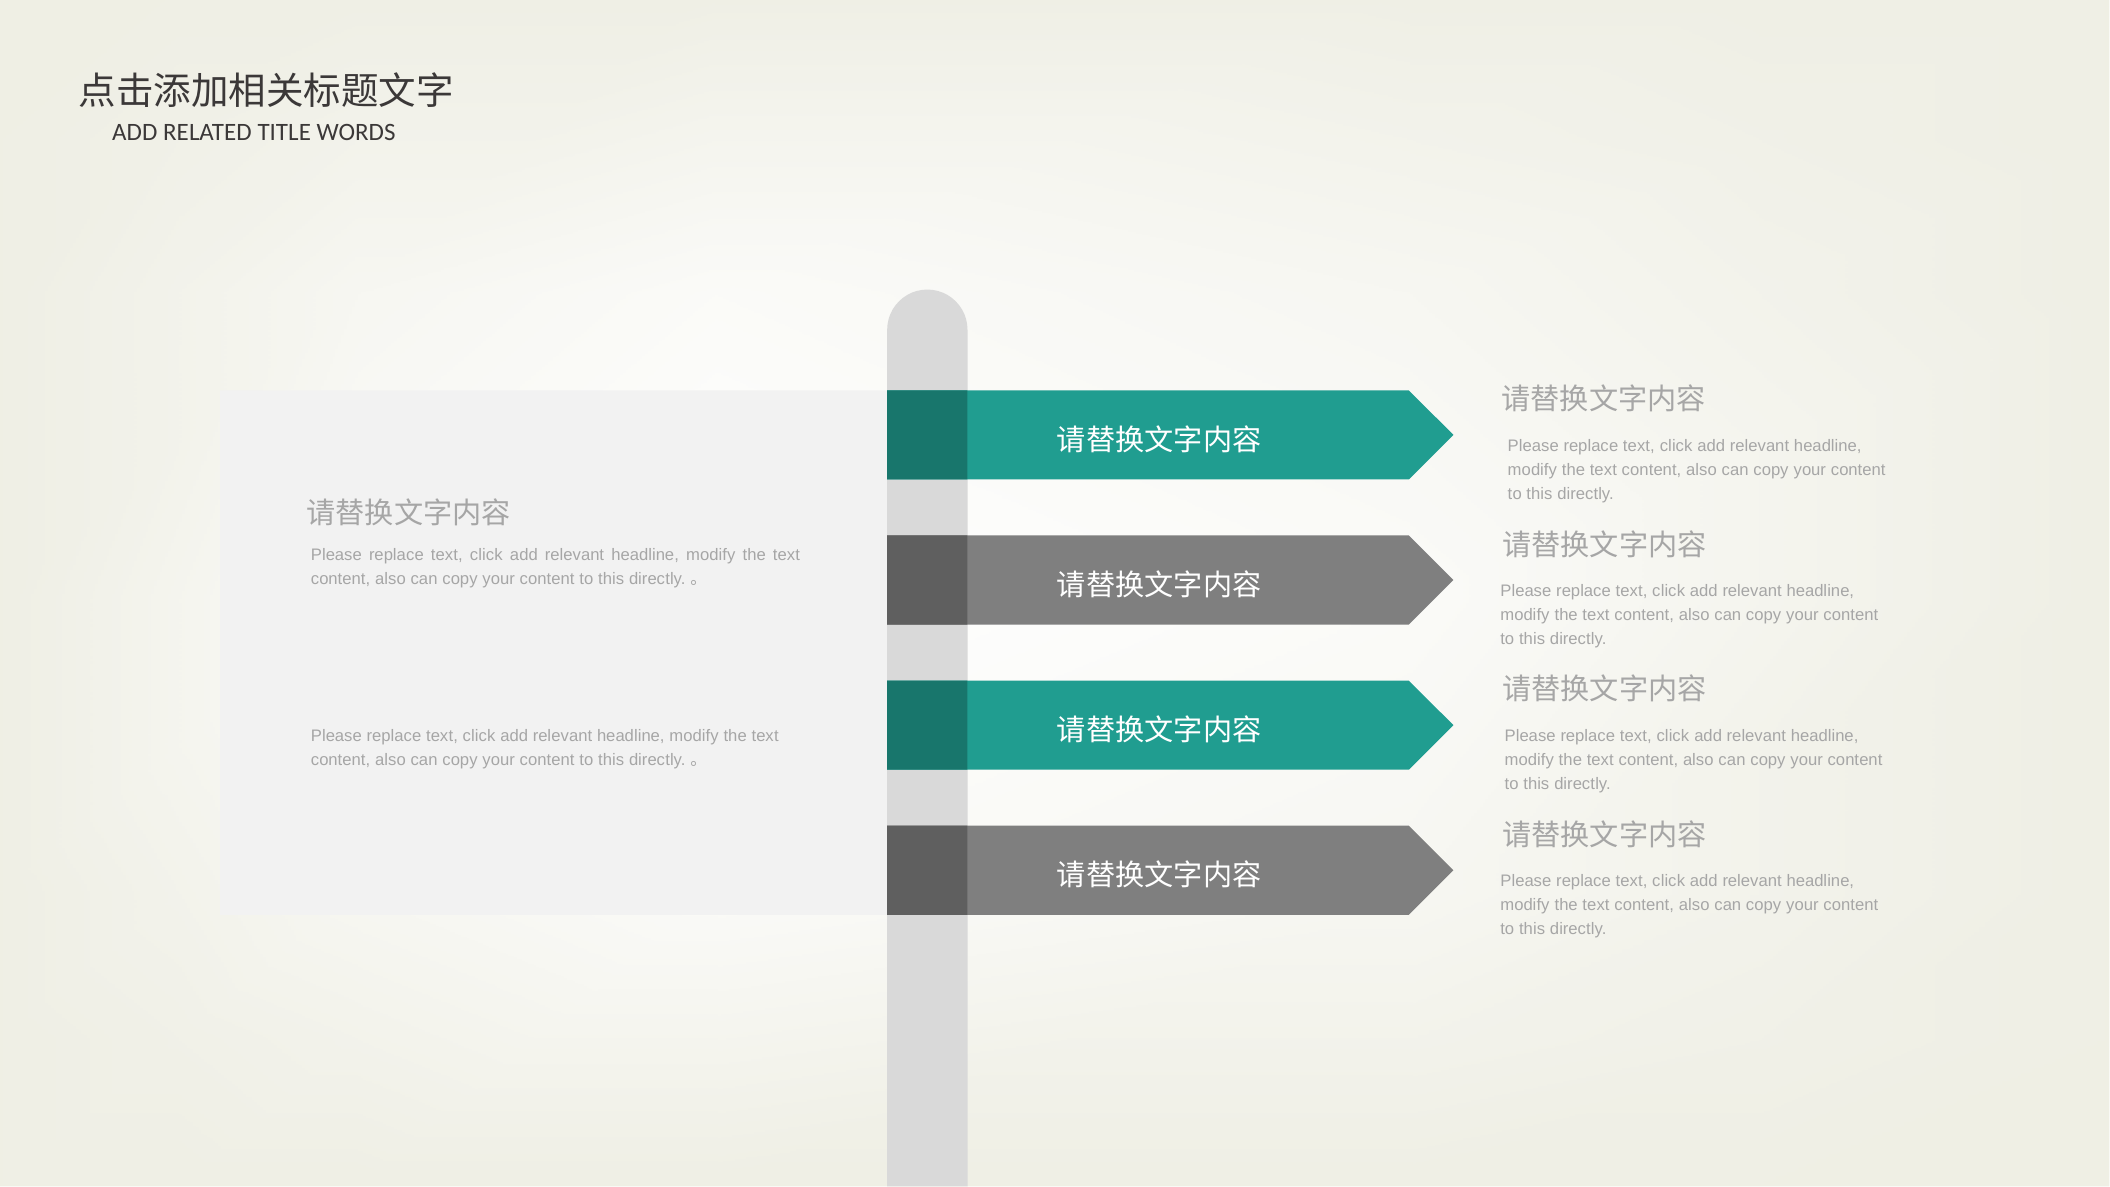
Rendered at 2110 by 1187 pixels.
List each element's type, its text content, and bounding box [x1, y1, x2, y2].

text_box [1485, 366, 1903, 510]
text_box [887, 625, 969, 680]
text_box [887, 480, 969, 535]
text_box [220, 390, 887, 915]
text_box [887, 770, 969, 825]
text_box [887, 535, 1454, 625]
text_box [1485, 801, 1896, 945]
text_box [887, 390, 1454, 480]
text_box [1485, 511, 1896, 655]
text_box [887, 825, 1454, 915]
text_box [1485, 656, 1900, 800]
text_box 点击添加相关标题文字 [62, 59, 470, 121]
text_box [887, 680, 1454, 770]
text_box ADD RELATED TITLE WORDS [96, 107, 413, 154]
text_box [886, 915, 969, 1187]
text_box [886, 288, 969, 390]
